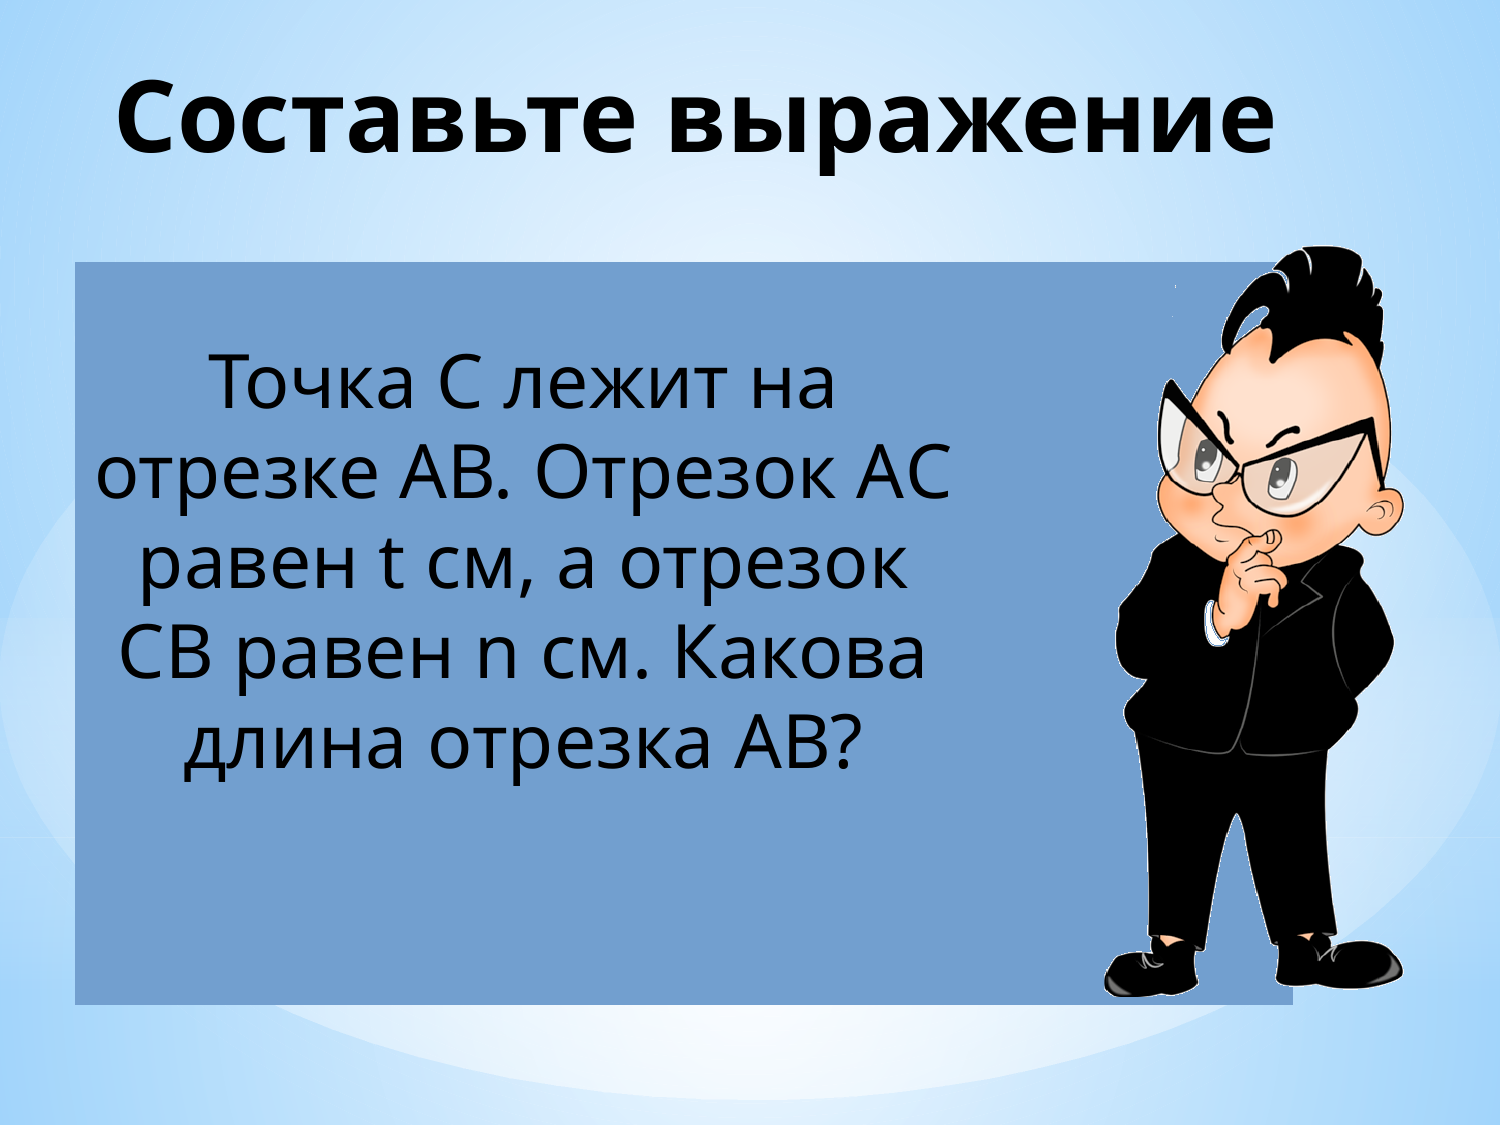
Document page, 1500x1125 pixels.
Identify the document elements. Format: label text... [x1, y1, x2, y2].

text_box Точка С лежит на отрезке АВ. Отрезок АС равен t см, а отрезок СВ равен n см. Какова длина отрезка АВ? [72, 326, 975, 791]
picture [1104, 234, 1412, 997]
title Составьте выражение [75, 45, 1294, 233]
